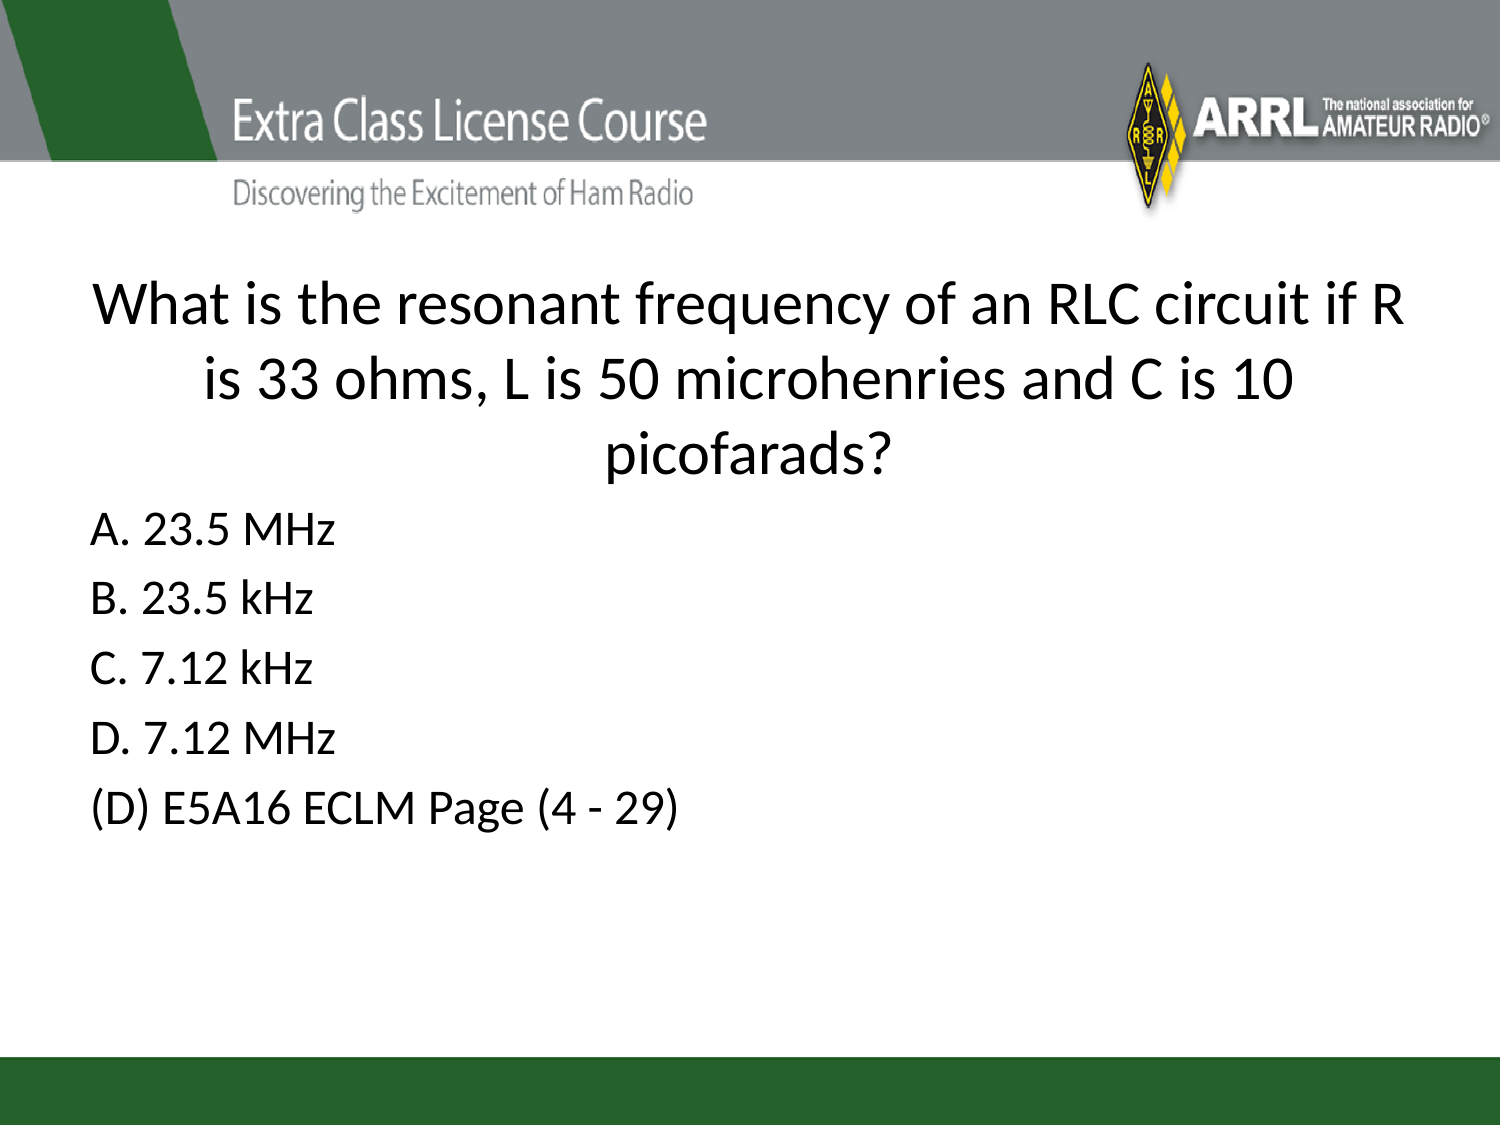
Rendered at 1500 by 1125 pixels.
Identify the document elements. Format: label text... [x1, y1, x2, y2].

title What is the resonant frequency of an RLC circuit if R is 33 ohms, L is 50 microhenries and C is 10 picofarads? [75, 254, 1425, 435]
list A. 23.5 MHz B. 23.5 kHz C. 7.12 kHz D. 7.12 MHz (D) E5A16 ECLM Page (4 - 29) [75, 487, 1425, 1005]
picture [0, 0, 1500, 1125]
